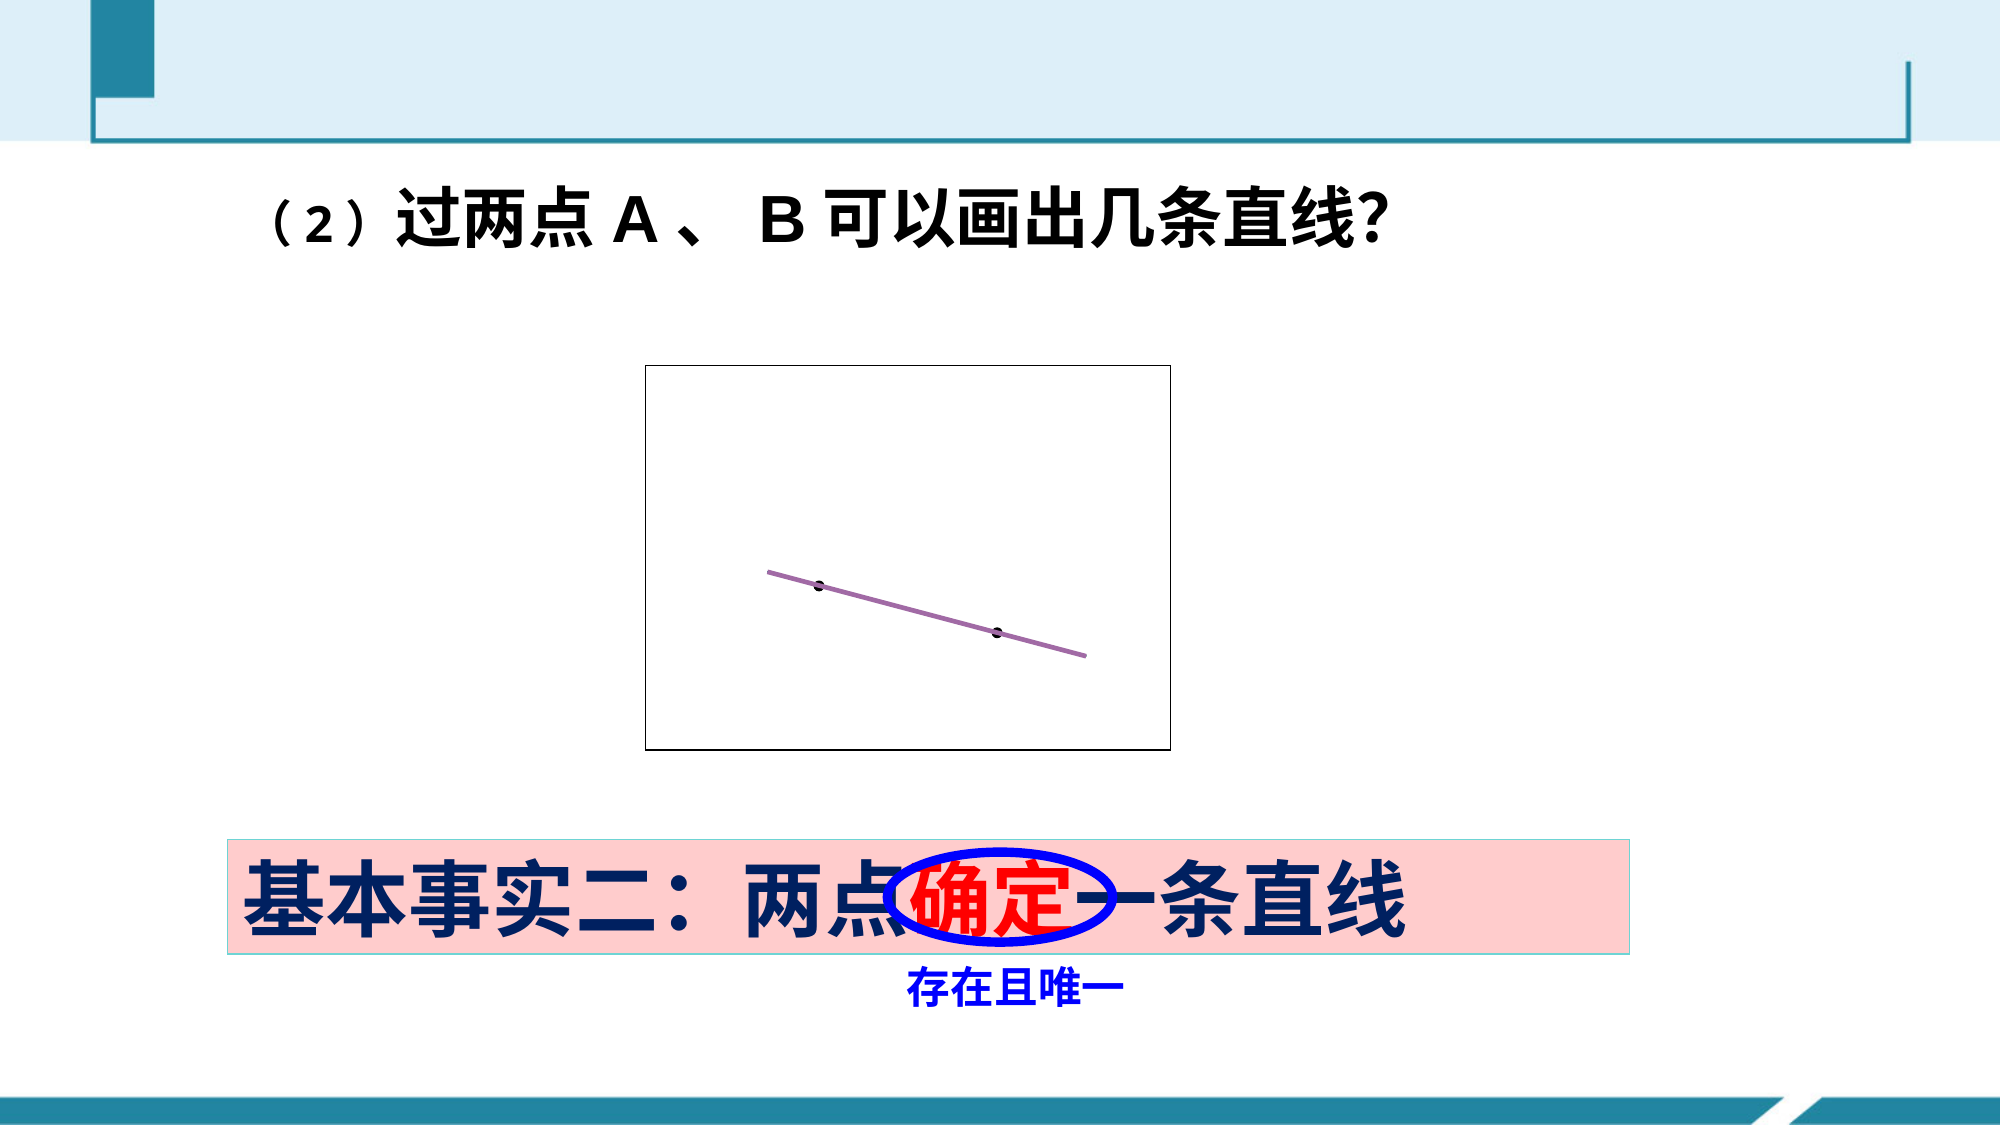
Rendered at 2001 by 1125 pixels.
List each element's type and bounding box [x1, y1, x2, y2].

text_box [887, 852, 1237, 1022]
picture [0, 0, 2000, 1125]
